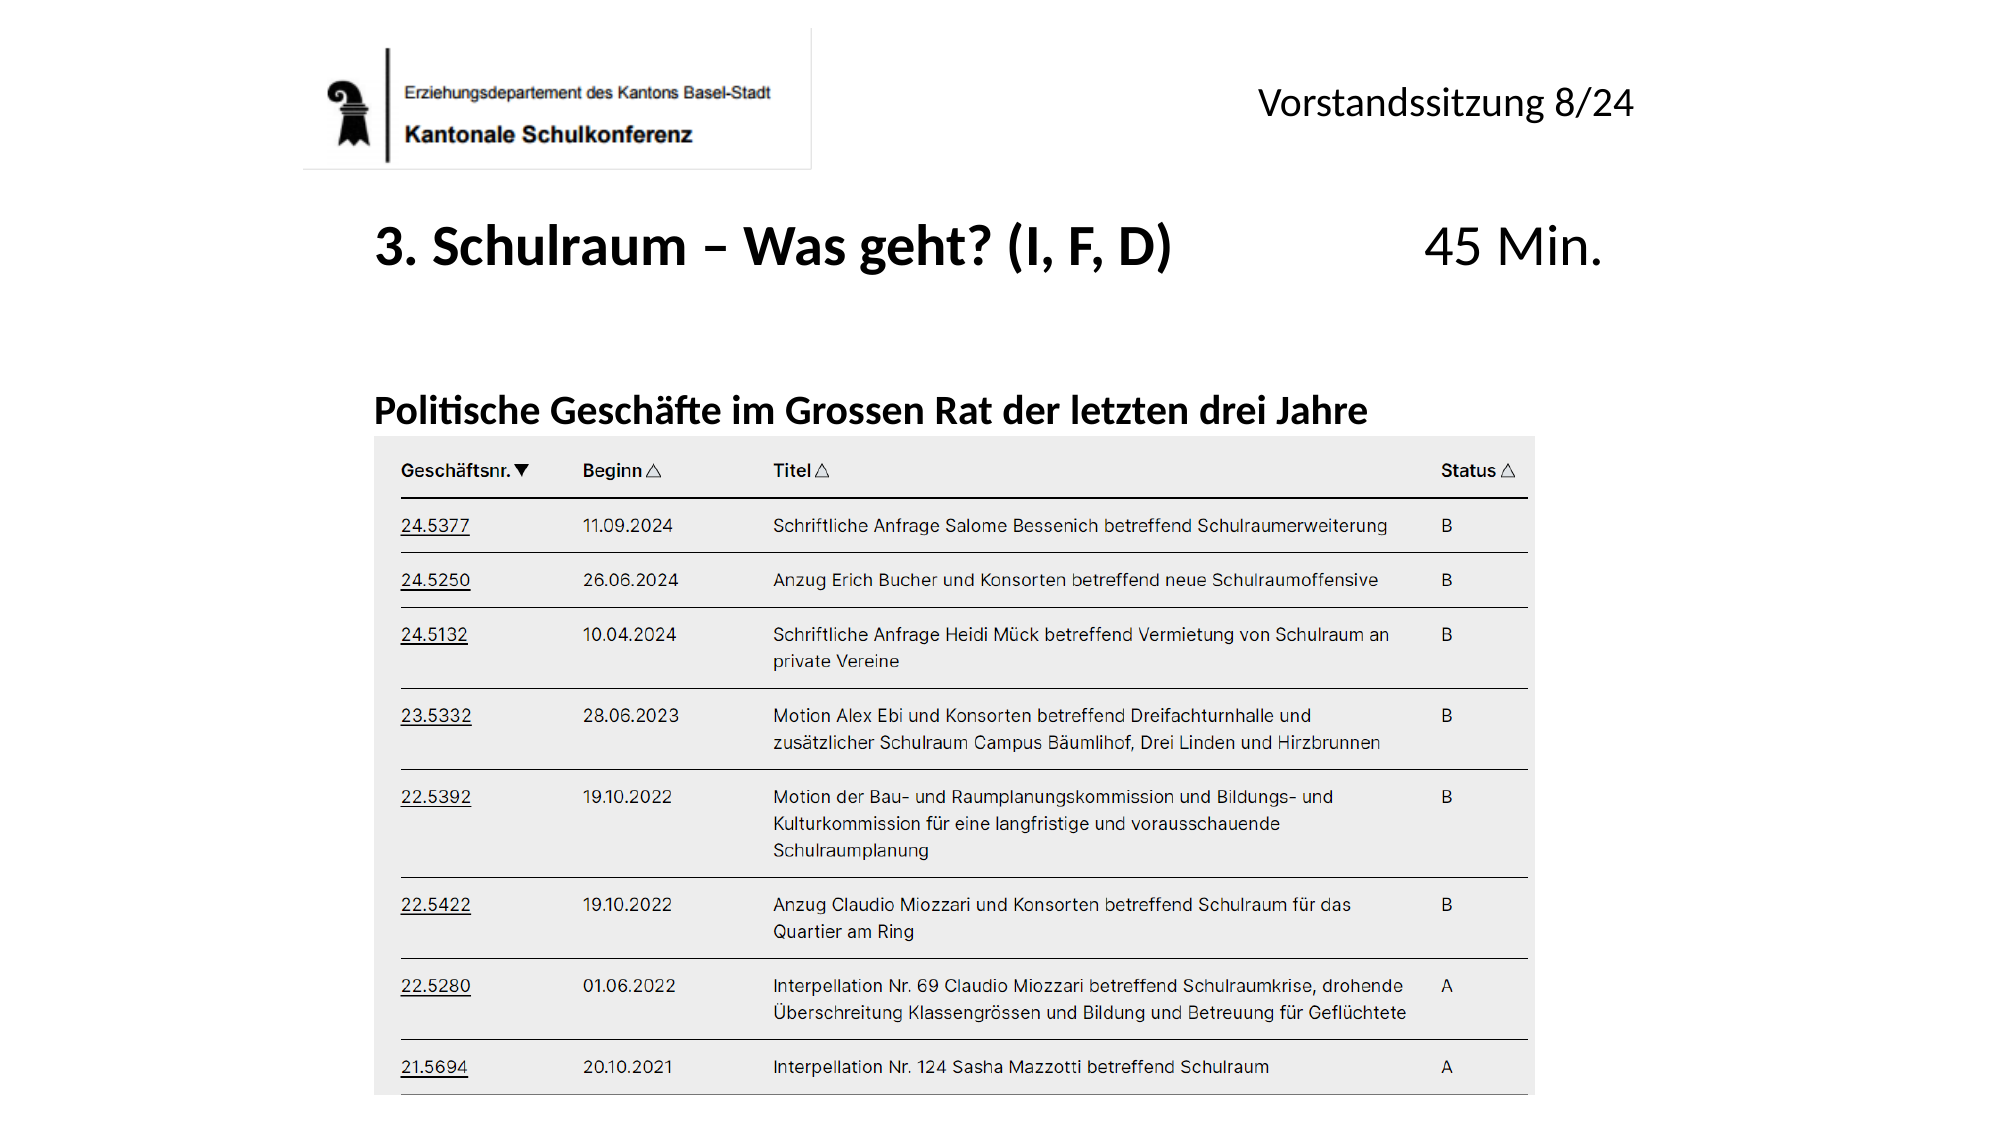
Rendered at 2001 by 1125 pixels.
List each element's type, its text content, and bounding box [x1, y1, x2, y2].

title Vorstandssitzung 8/24 [314, 0, 1650, 200]
text_box 3. Schulraum – Was geht? (I, F, D) 45 Min. [359, 199, 1664, 285]
text_box Politische Geschäfte im Grossen Rat der letzten drei Jahre [359, 375, 1664, 441]
picture [373, 435, 1535, 1096]
picture [302, 28, 813, 171]
